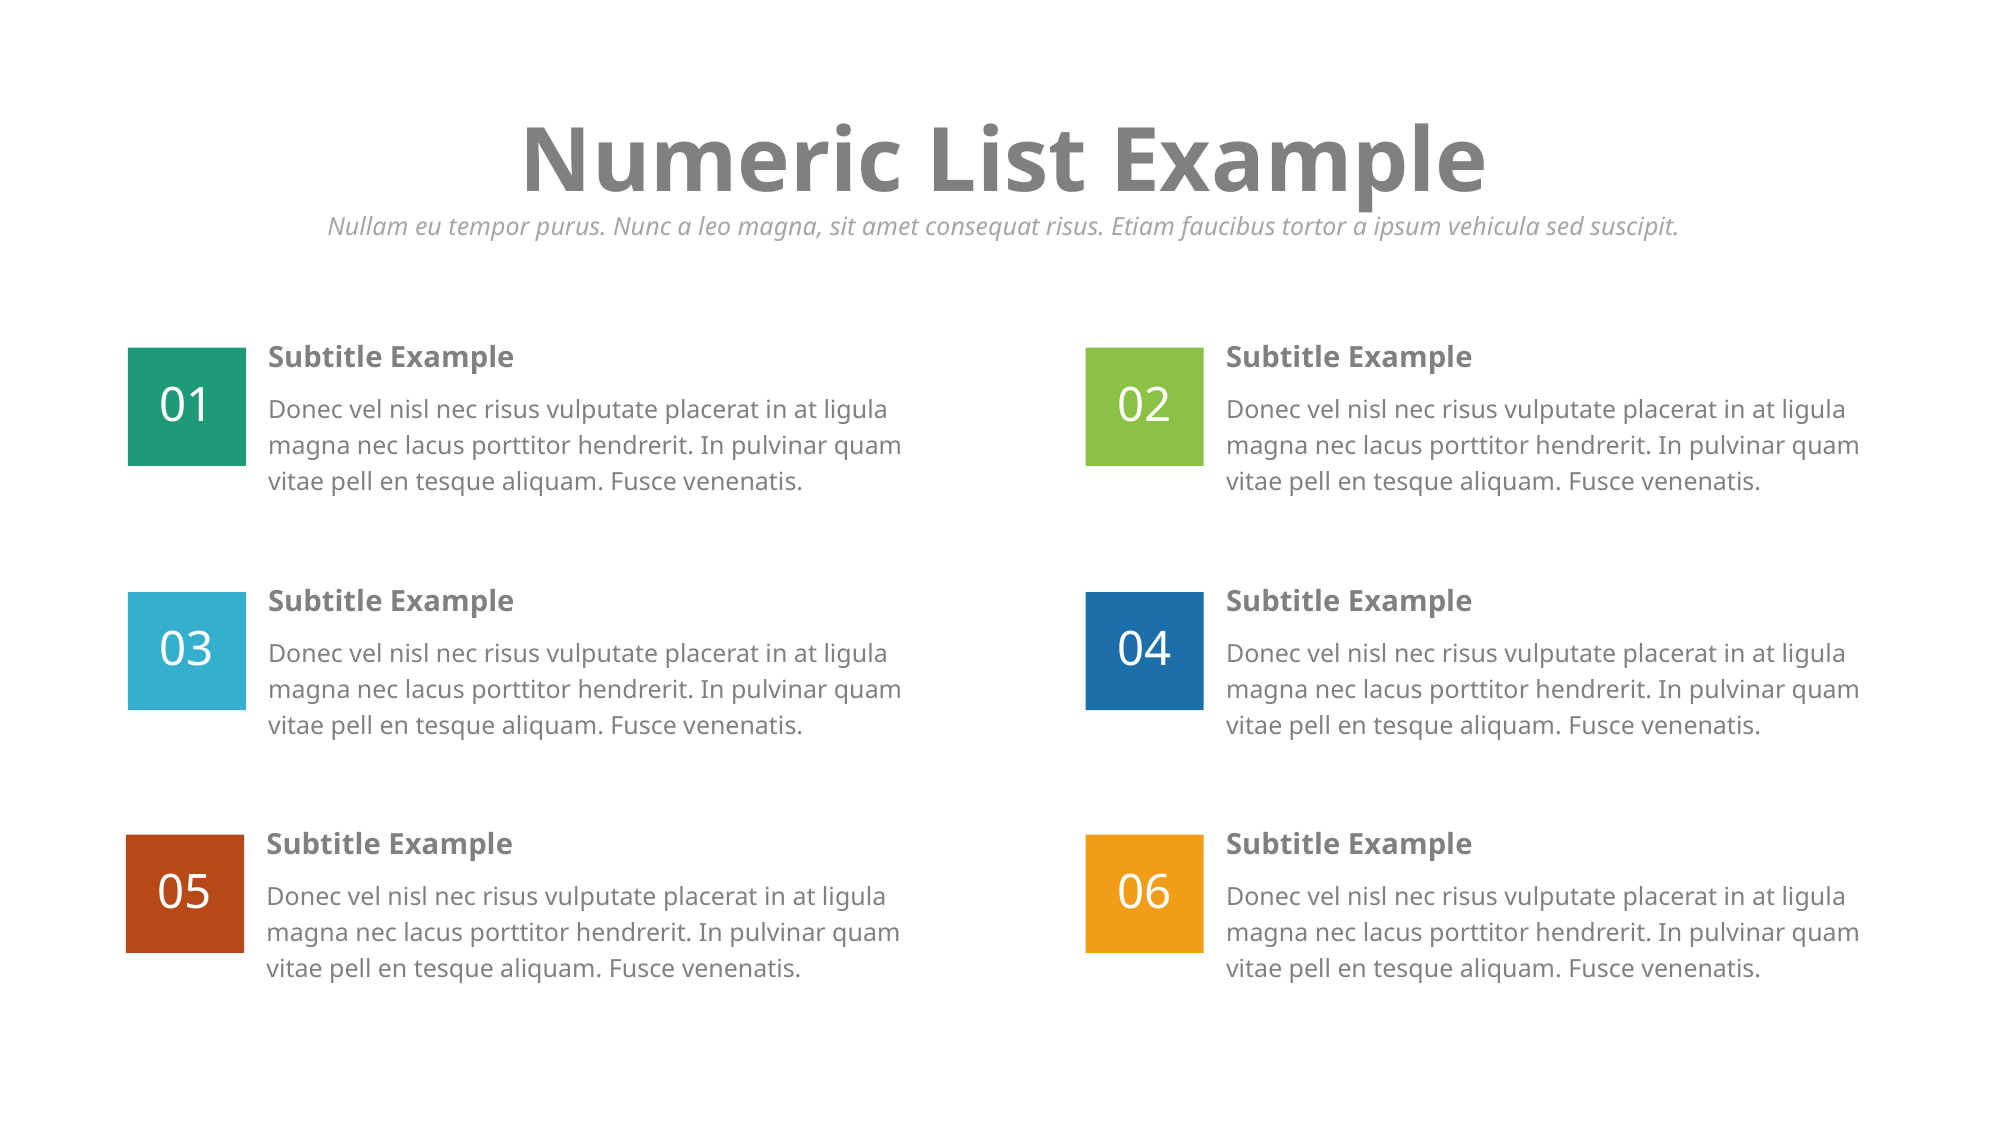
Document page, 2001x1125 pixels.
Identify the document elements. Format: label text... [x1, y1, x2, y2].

list 06 [1094, 852, 1195, 927]
list 02 [1094, 365, 1195, 440]
list 05 [134, 852, 235, 927]
list Subtitle Example [1225, 327, 1884, 384]
list Donec vel nisl nec risus vulputate placerat in at ligula magna nec lacus porttitor hendrerit. In pulvinar quam vitae pell en tesque aliquam. Fusce venenatis. [268, 632, 926, 767]
list Subtitle Example [1225, 572, 1884, 628]
list Nullam eu tempor purus. Nunc a leo magna, sit amet consequat risus. Etiam faucibus tortor a ipsum vehicula sed suscipit. [126, 206, 1884, 245]
list Subtitle Example [268, 327, 926, 384]
list Subtitle Example [268, 572, 926, 628]
list Subtitle Example [266, 814, 925, 871]
list Donec vel nisl nec risus vulputate placerat in at ligula magna nec lacus porttitor hendrerit. In pulvinar quam vitae pell en tesque aliquam. Fusce venenatis. [1225, 874, 1884, 1010]
list 04 [1094, 609, 1195, 684]
list 01 [136, 365, 237, 440]
list Donec vel nisl nec risus vulputate placerat in at ligula magna nec lacus porttitor hendrerit. In pulvinar quam vitae pell en tesque aliquam. Fusce venenatis. [268, 387, 926, 523]
list Donec vel nisl nec risus vulputate placerat in at ligula magna nec lacus porttitor hendrerit. In pulvinar quam vitae pell en tesque aliquam. Fusce venenatis. [1225, 387, 1884, 523]
list Numeric List Example [126, 120, 1884, 191]
list Donec vel nisl nec risus vulputate placerat in at ligula magna nec lacus porttitor hendrerit. In pulvinar quam vitae pell en tesque aliquam. Fusce venenatis. [1225, 632, 1884, 767]
list 03 [136, 609, 237, 684]
list Subtitle Example [1225, 814, 1884, 871]
list Donec vel nisl nec risus vulputate placerat in at ligula magna nec lacus porttitor hendrerit. In pulvinar quam vitae pell en tesque aliquam. Fusce venenatis. [266, 874, 925, 1010]
